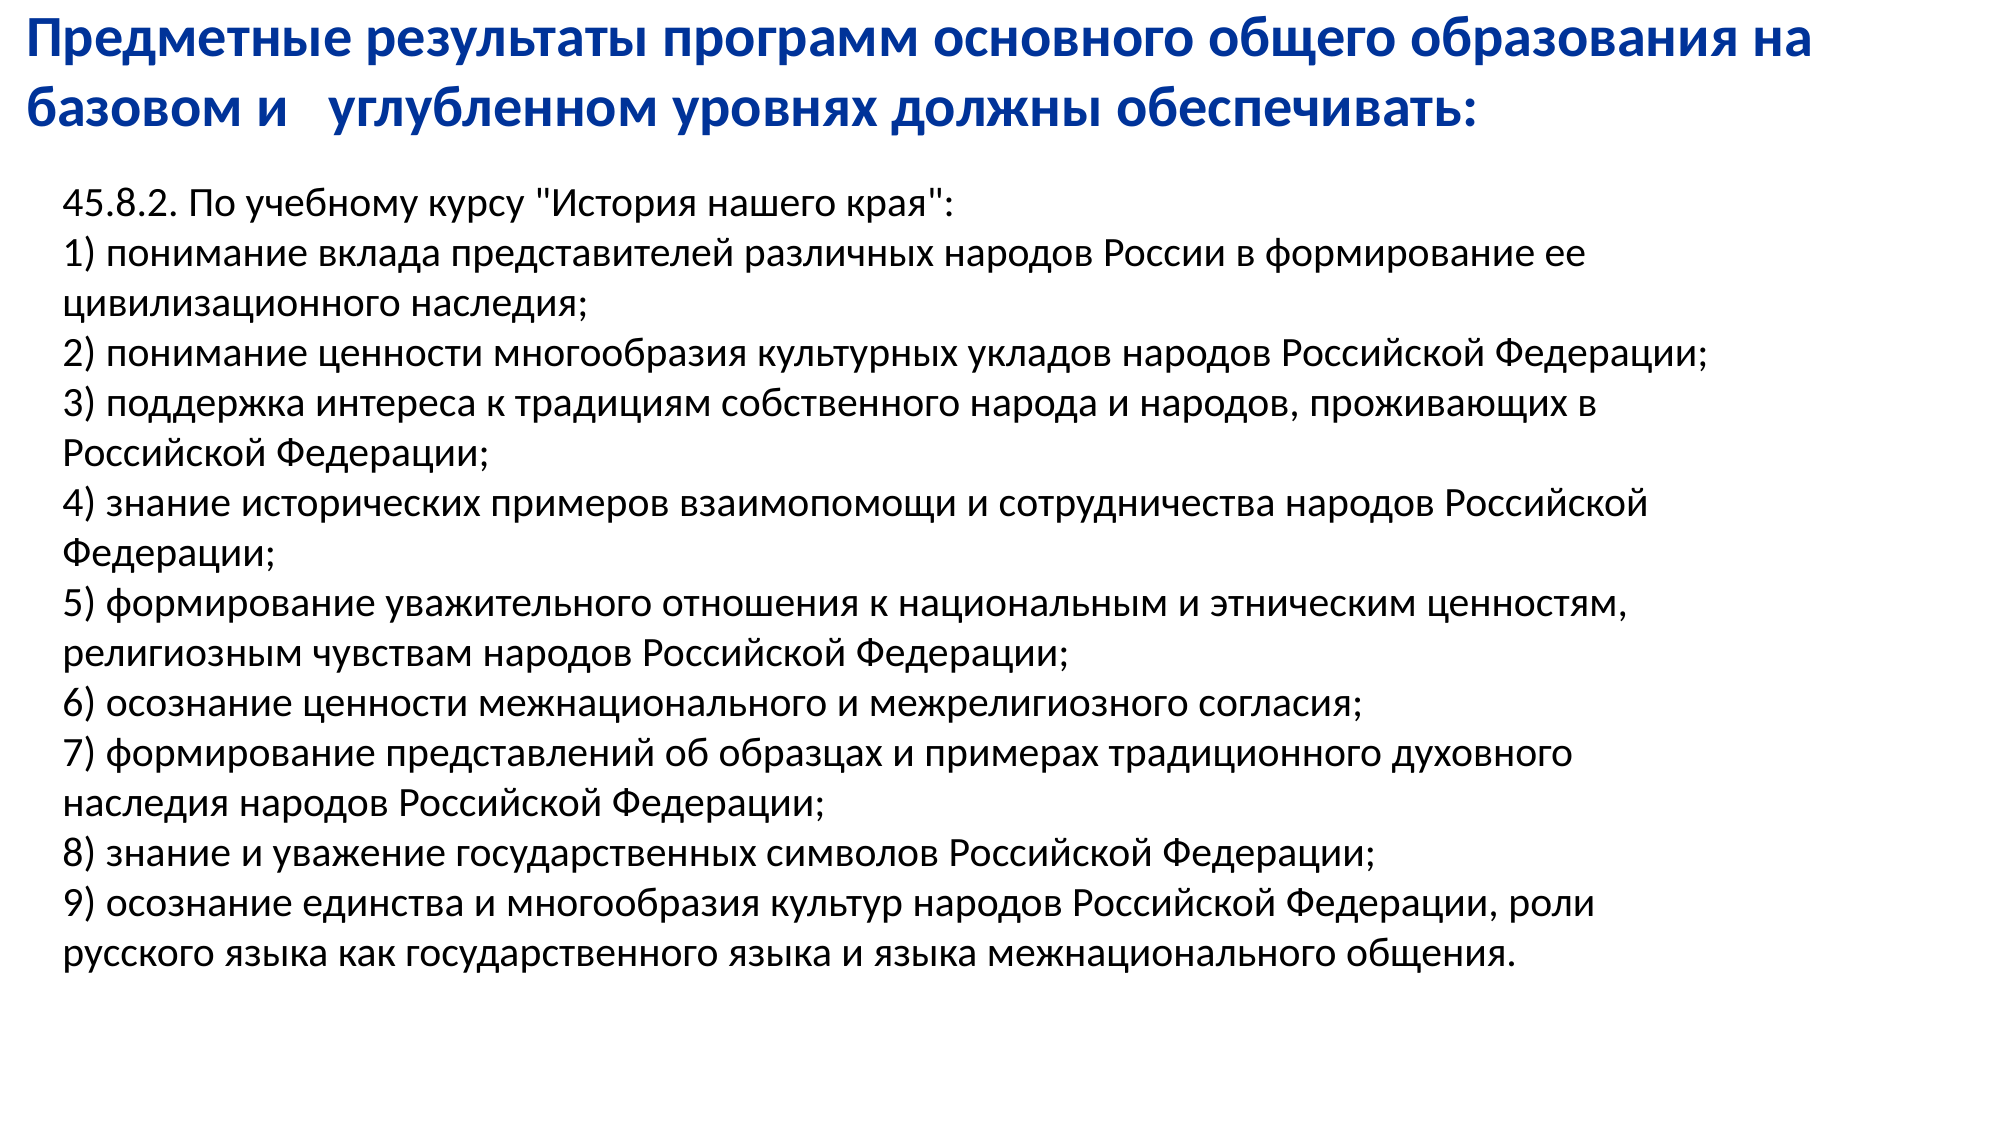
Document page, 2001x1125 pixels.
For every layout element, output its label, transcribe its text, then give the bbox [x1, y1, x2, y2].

title Предметные результаты программ основного общего образования на базовом и углубленном уровнях должны обеспечивать: [26, 0, 1974, 140]
list 45.8.2. По учебному курсу "История нашего края": 1) понимание вклада представителей различных народов России в формирование ее цивилизационного наследия; 2) понимание ценности многообразия культурных укладов народов Российской Федерации; 3) поддержка интереса к традициям собственного народа и народов, проживающих в Российской Федерации; 4) знание исторических примеров взаимопомощи и сотрудничества народов Российской Федерации; 5) формирование уважительного отношения к национальным и этническим ценностям, религиозным чувствам народов Российской Федерации; 6) осознание ценности межнационального и межрелигиозного согласия; 7) формирование представлений об образцах и примерах традиционного духовного наследия народов Российской Федерации; 8) знание и уважение государственных символов Российской Федерации; 9) осознание единства и многообразия культур народов Российской Федерации, роли русского языка как государственного языка и языка межнационального общения. [62, 174, 1903, 1088]
